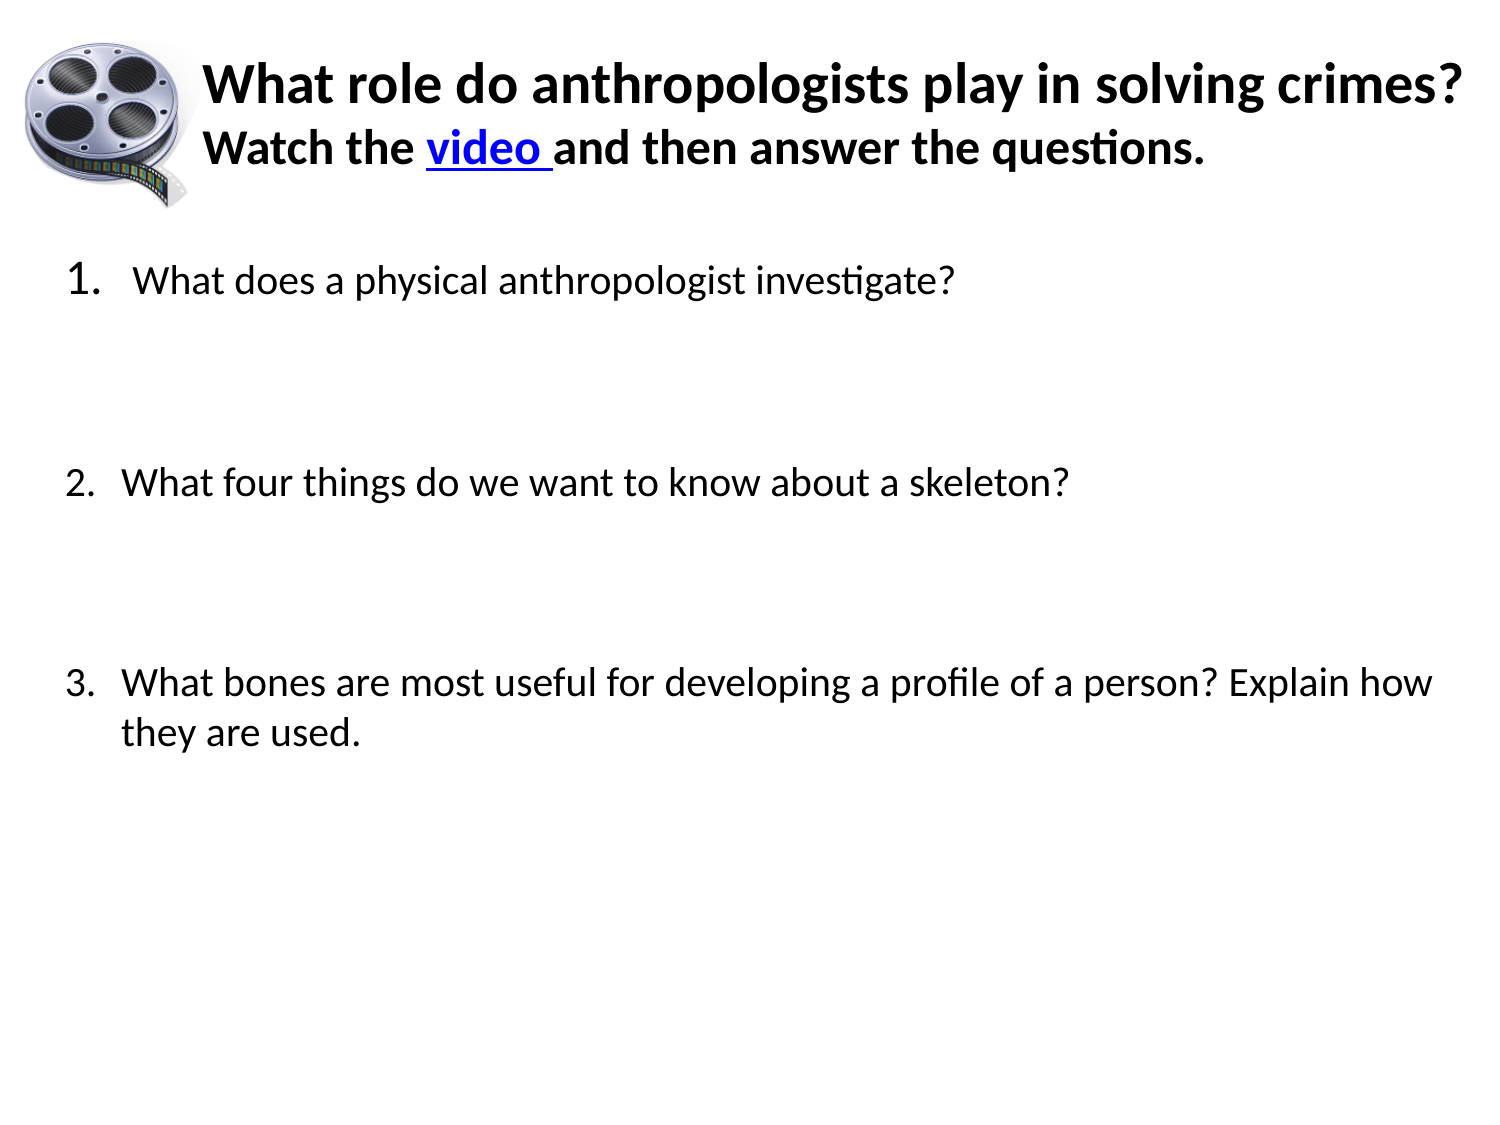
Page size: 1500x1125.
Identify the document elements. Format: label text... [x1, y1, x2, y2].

text_box What role do anthropologists play in solving crimes? Watch the video and then answer the questions. [204, 37, 1488, 183]
text_box What does a physical anthropologist investigate? What four things do we want to know about a skeleton? What bones are most useful for developing a profile of a person? Explain how they are used. [49, 237, 1488, 873]
picture [12, 24, 201, 213]
